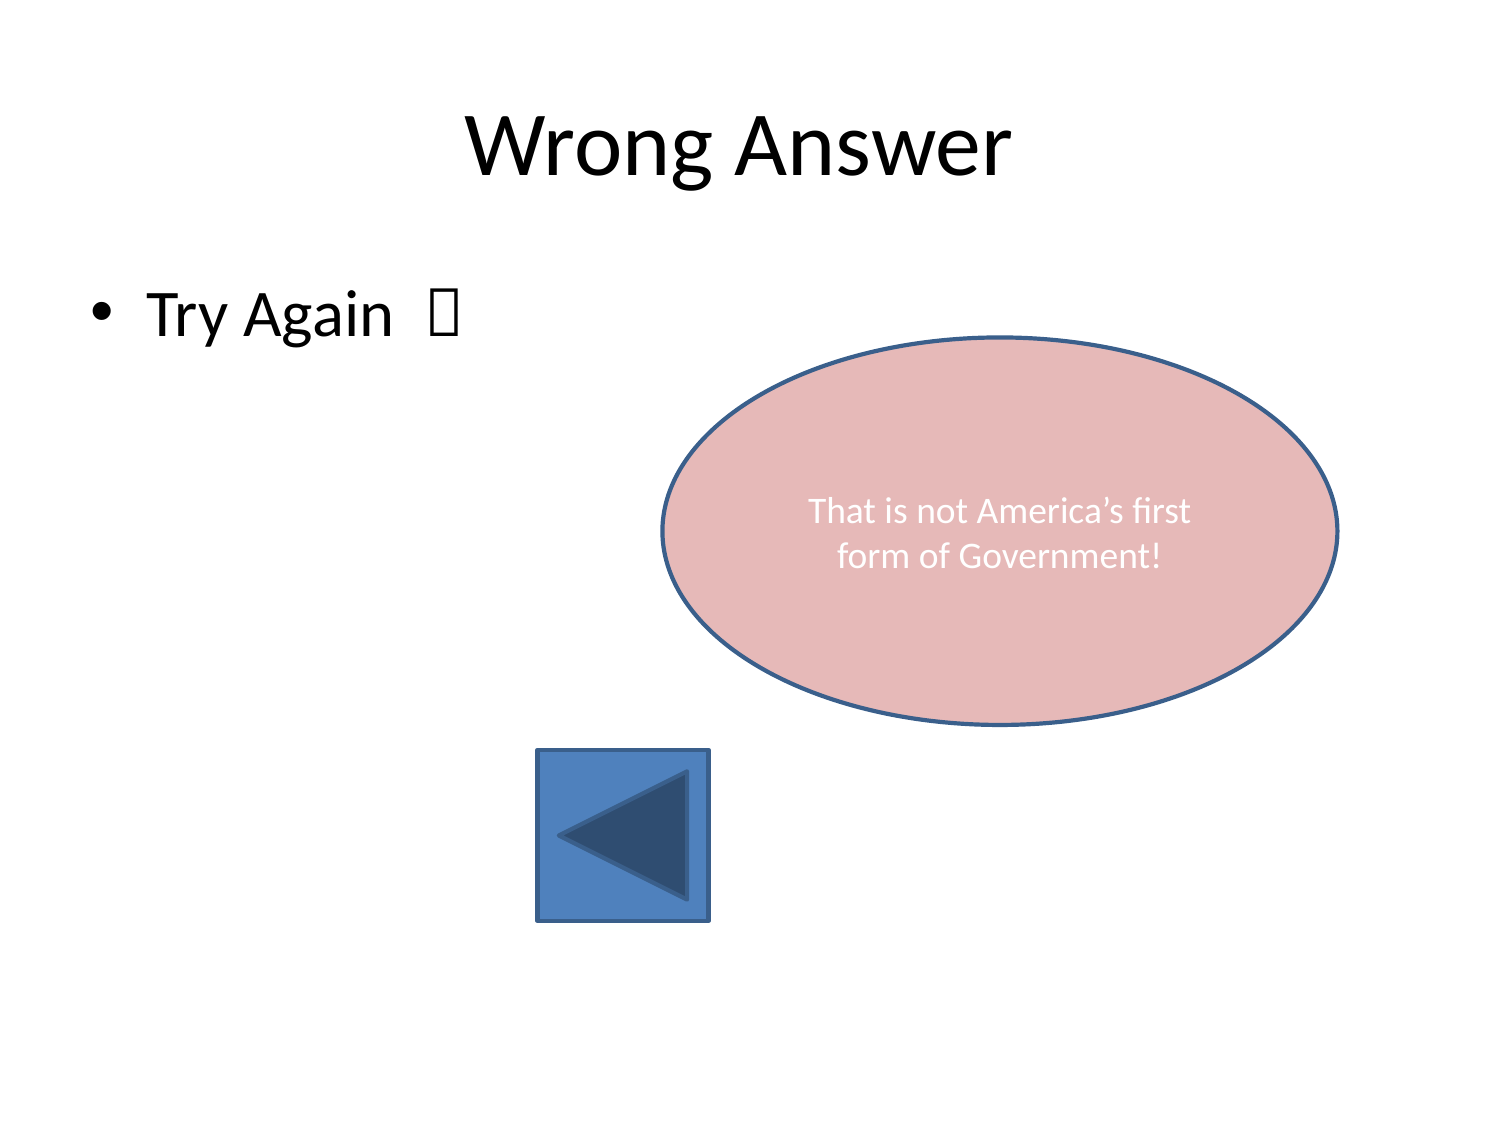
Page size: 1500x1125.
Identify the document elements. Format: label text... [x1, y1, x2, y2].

text_box [535, 748, 711, 923]
title Wrong Answer [75, 45, 1425, 233]
text_box That is not America’s first form of Government! [660, 335, 1340, 728]
list Try Again  [75, 262, 1425, 1005]
